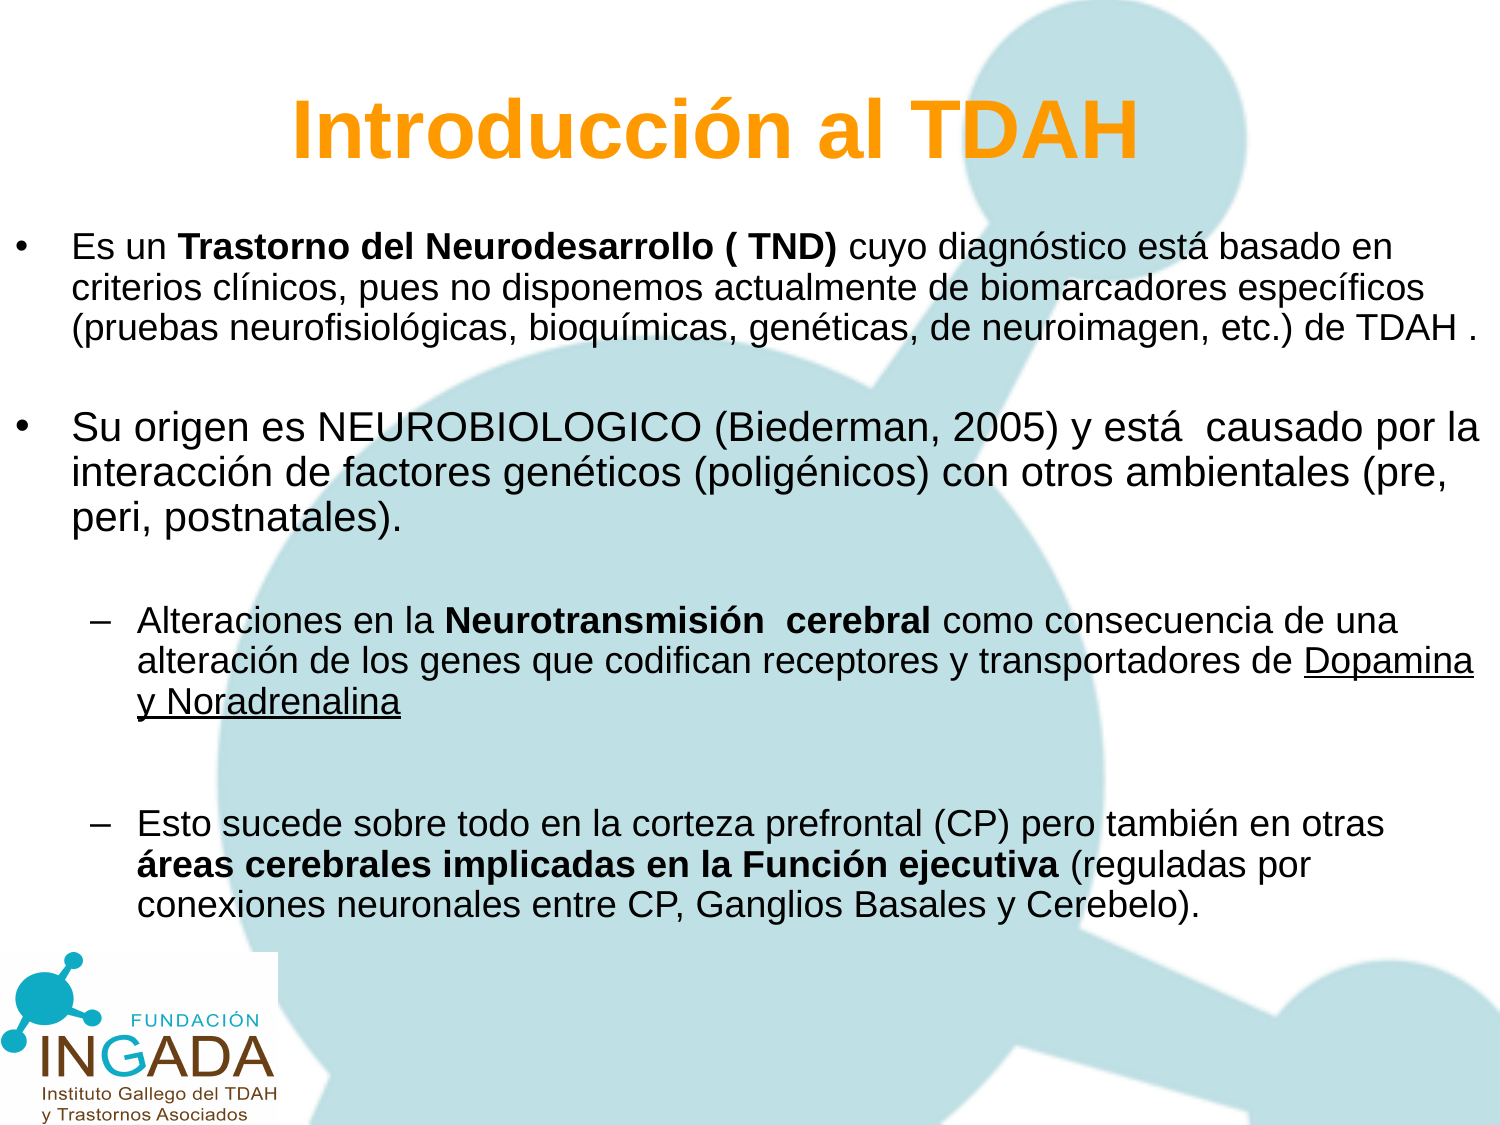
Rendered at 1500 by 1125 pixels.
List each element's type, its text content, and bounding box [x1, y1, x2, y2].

picture [1, 1000, 278, 1124]
list Es un Trastorno del Neurodesarrollo ( TND) cuyo diagnóstico está basado en criterios clínicos, pues no disponemos actualmente de biomarcadores específicos (pruebas neurofisiológicas, bioquímicas, genéticas, de neuroimagen, etc.) de TDAH . Su origen es NEUROBIOLOGICO (Biederman, 2005) y está causado por la interacción de factores genéticos (poligénicos) con otros ambientales (pre, peri, postnatales). Alteraciones en la Neurotransmisión cerebral como consecuencia de una alteración de los genes que codifican receptores y transportadores de Dopamina y Noradrenalina Esto sucede sobre todo en la corteza prefrontal (CP) pero también en otras áreas cerebrales implicadas en la Función ejecutiva (reguladas por conexiones neuronales entre CP, Ganglios Basales y Cerebelo). [0, 219, 1500, 1000]
title Introducción al TDAH [41, 56, 1392, 194]
